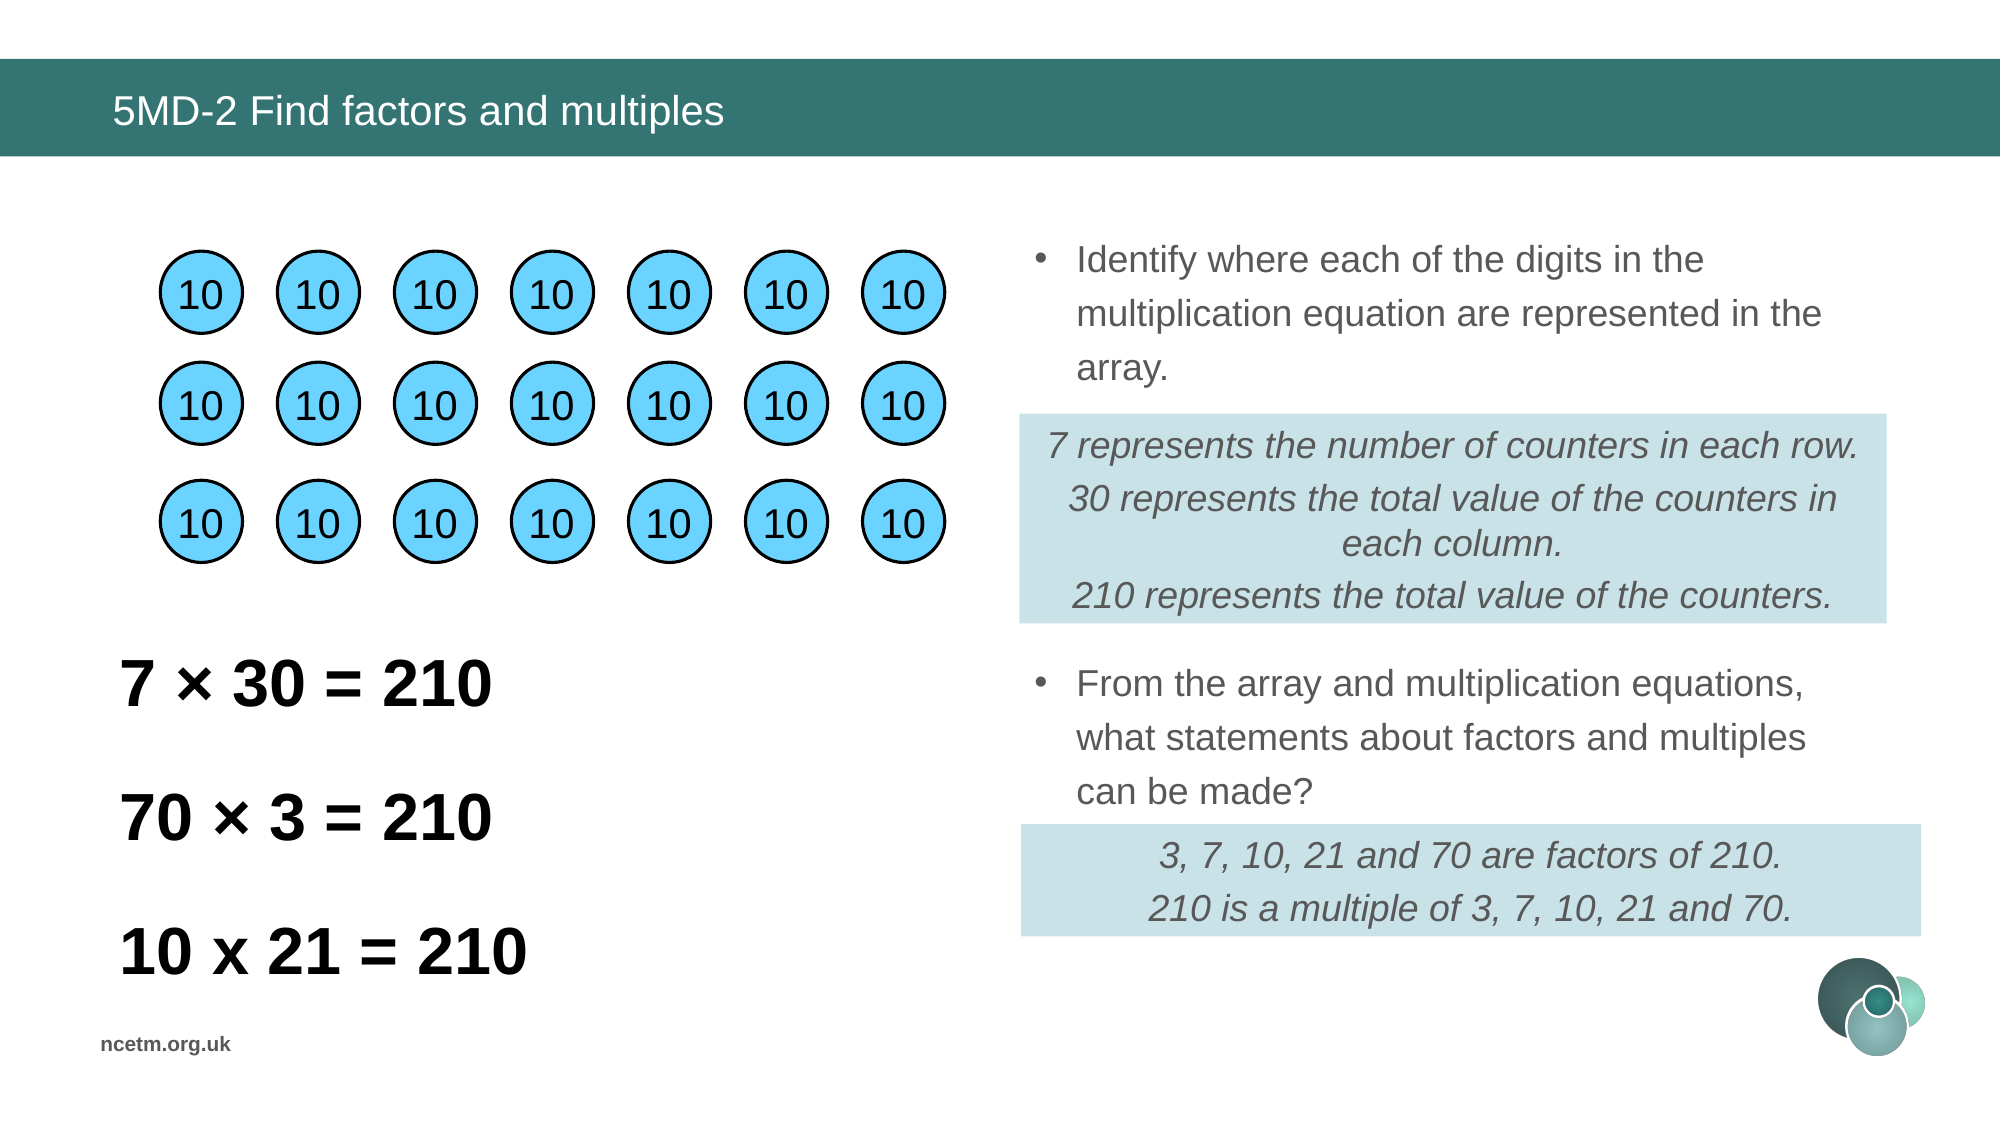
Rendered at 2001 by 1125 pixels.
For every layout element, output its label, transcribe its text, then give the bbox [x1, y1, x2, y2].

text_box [511, 361, 594, 445]
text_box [394, 250, 477, 334]
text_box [628, 479, 711, 563]
text_box 7 represents the number of counters in each row. 30 represents the total value of the counters in each column. 210 represents the total value of the counters. [1019, 413, 1887, 624]
text_box 10 x 21 = 210 [105, 900, 544, 996]
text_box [862, 479, 945, 563]
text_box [160, 479, 243, 563]
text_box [277, 250, 360, 334]
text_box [277, 361, 360, 445]
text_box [745, 250, 828, 334]
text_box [745, 361, 828, 445]
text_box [511, 479, 594, 563]
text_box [394, 361, 477, 445]
text_box 7 × 30 = 210 [104, 632, 509, 728]
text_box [862, 250, 945, 334]
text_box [394, 479, 477, 563]
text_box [628, 361, 711, 445]
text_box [511, 250, 594, 334]
picture [1818, 958, 1925, 1056]
text_box 70 × 3 = 210 [104, 766, 509, 862]
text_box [277, 479, 360, 563]
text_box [862, 361, 945, 445]
title 5MD-2 Find factors and multiples [97, 76, 1945, 147]
text_box Identify where each of the digits in the multiplication equation are represented in the array. From the array and multiplication equations, what statements about factors and multiples can be made? [1019, 624, 1838, 892]
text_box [160, 250, 243, 334]
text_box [160, 361, 243, 445]
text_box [745, 479, 828, 563]
text_box Identify where each of the digits in the multiplication equation are represented in the array. From the array and multiplication equations, what statements about factors and multiples can be made? [1019, 218, 1838, 413]
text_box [628, 250, 711, 334]
text_box 3, 7, 10, 21 and 70 are factors of 210. 210 is a multiple of 3, 7, 10, 21 and 70. [1021, 824, 1922, 937]
